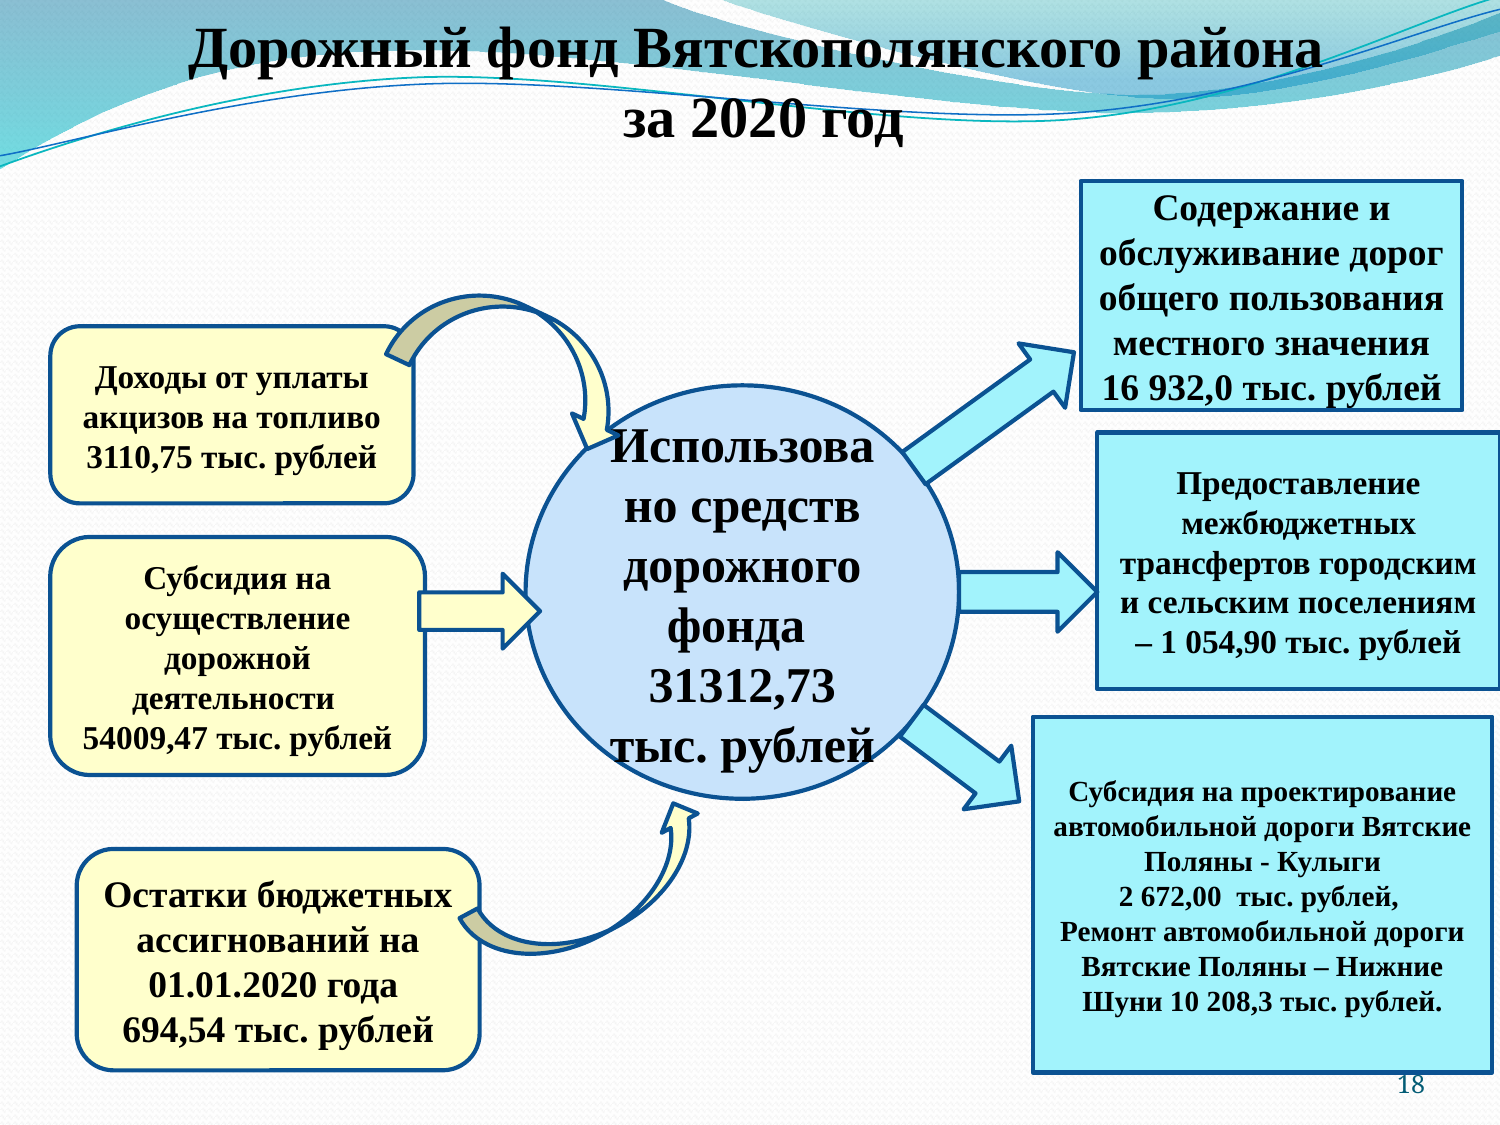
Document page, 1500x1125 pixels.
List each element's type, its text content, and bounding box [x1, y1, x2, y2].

text_box [897, 702, 1022, 812]
text_box Субсидия на осуществление дорожной деятельности 54009,47 тыс. рублей [48, 534, 428, 778]
text_box Предоставление межбюджетных трансфертов городским и сельским поселениям – 1 054,90 тыс. рублей [1095, 430, 1500, 691]
text_box [417, 571, 543, 651]
slide_number 18 [1299, 1075, 1425, 1103]
text_box [956, 550, 1100, 634]
text_box Использовано средств дорожного фонда 31312,73 тыс. рублей [523, 383, 960, 801]
text_box Доходы от уплаты акцизов на топливо 3110,75 тыс. рублей [48, 324, 416, 506]
text_box [900, 341, 1077, 487]
text_box Субсидия на проектирование автомобильной дороги Вятские Поляны - Кулыги 2 672,00 тыс. рублей, Ремонт автомобильной дороги Вятские Поляны – Нижние Шуни 10 208,3 тыс. рублей. [1031, 715, 1494, 1075]
text_box [457, 801, 700, 956]
text_box [384, 293, 621, 452]
text_box Содержание и обслуживание дорог общего пользования местного значения 16 932,0 тыс. рублей [1079, 179, 1464, 412]
text_box Остатки бюджетных ассигнований на 01.01.2020 года 694,54 тыс. рублей [74, 846, 482, 1073]
title Дорожный фонд Вятскополянского района за 2020 год [88, 19, 1439, 149]
